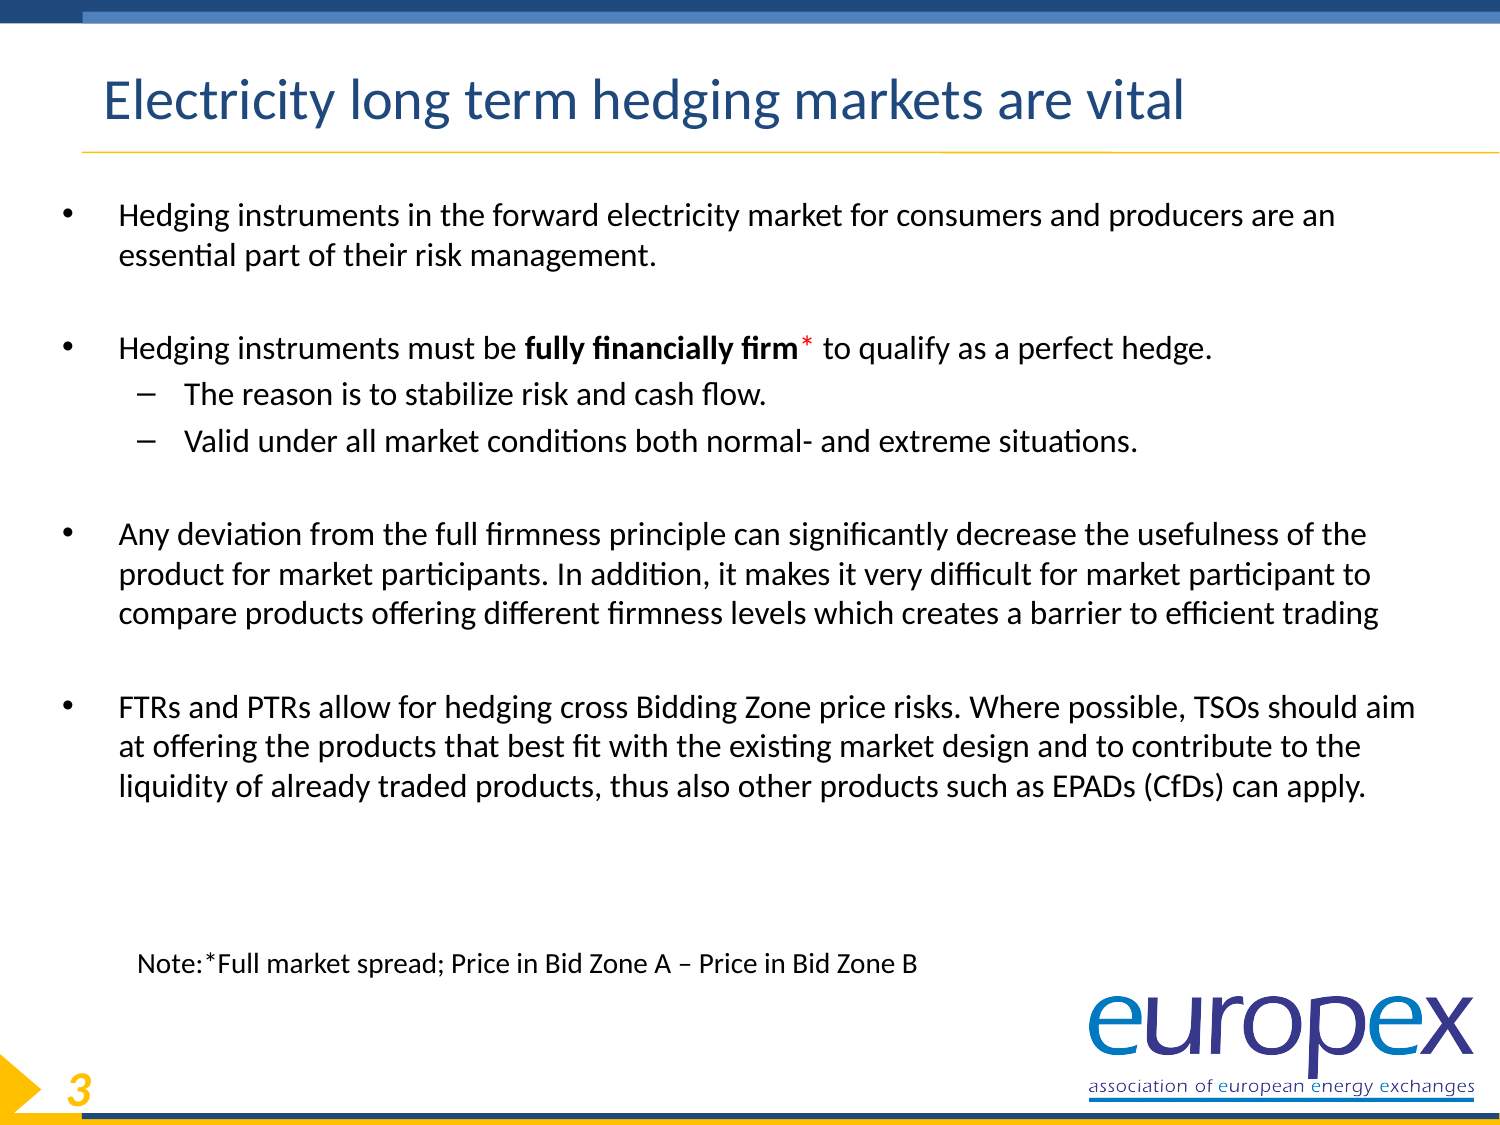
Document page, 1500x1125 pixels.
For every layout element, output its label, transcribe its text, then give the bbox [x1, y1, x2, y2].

text_box Electricity long term hedging markets are vital [88, 42, 1439, 149]
list Hedging instruments in the forward electricity market for consumers and producers are an essential part of their risk management. Hedging instruments must be fully financially firm* to qualify as a perfect hedge. The reason is to stabilize risk and cash flow. Valid under all market conditions both normal- and extreme situations. Any deviation from the full firmness principle can significantly decrease the usefulness of the product for market participants. In addition, it makes it very difficult for market participant to compare products offering different firmness levels which creates a barrier to efficient trading FTRs and PTRs allow for hedging cross Bidding Zone price risks. Where possible, TSOs should aim at offering the products that best fit with the existing market design and to contribute to the liquidity of already traded products, thus also other products such as EPADs (CfDs) can apply. Note:*Full market spread; Price in Bid Zone A – Price in Bid Zone B [47, 185, 1453, 1107]
title [75, 125, 1425, 185]
picture [1453, 996, 1474, 1102]
